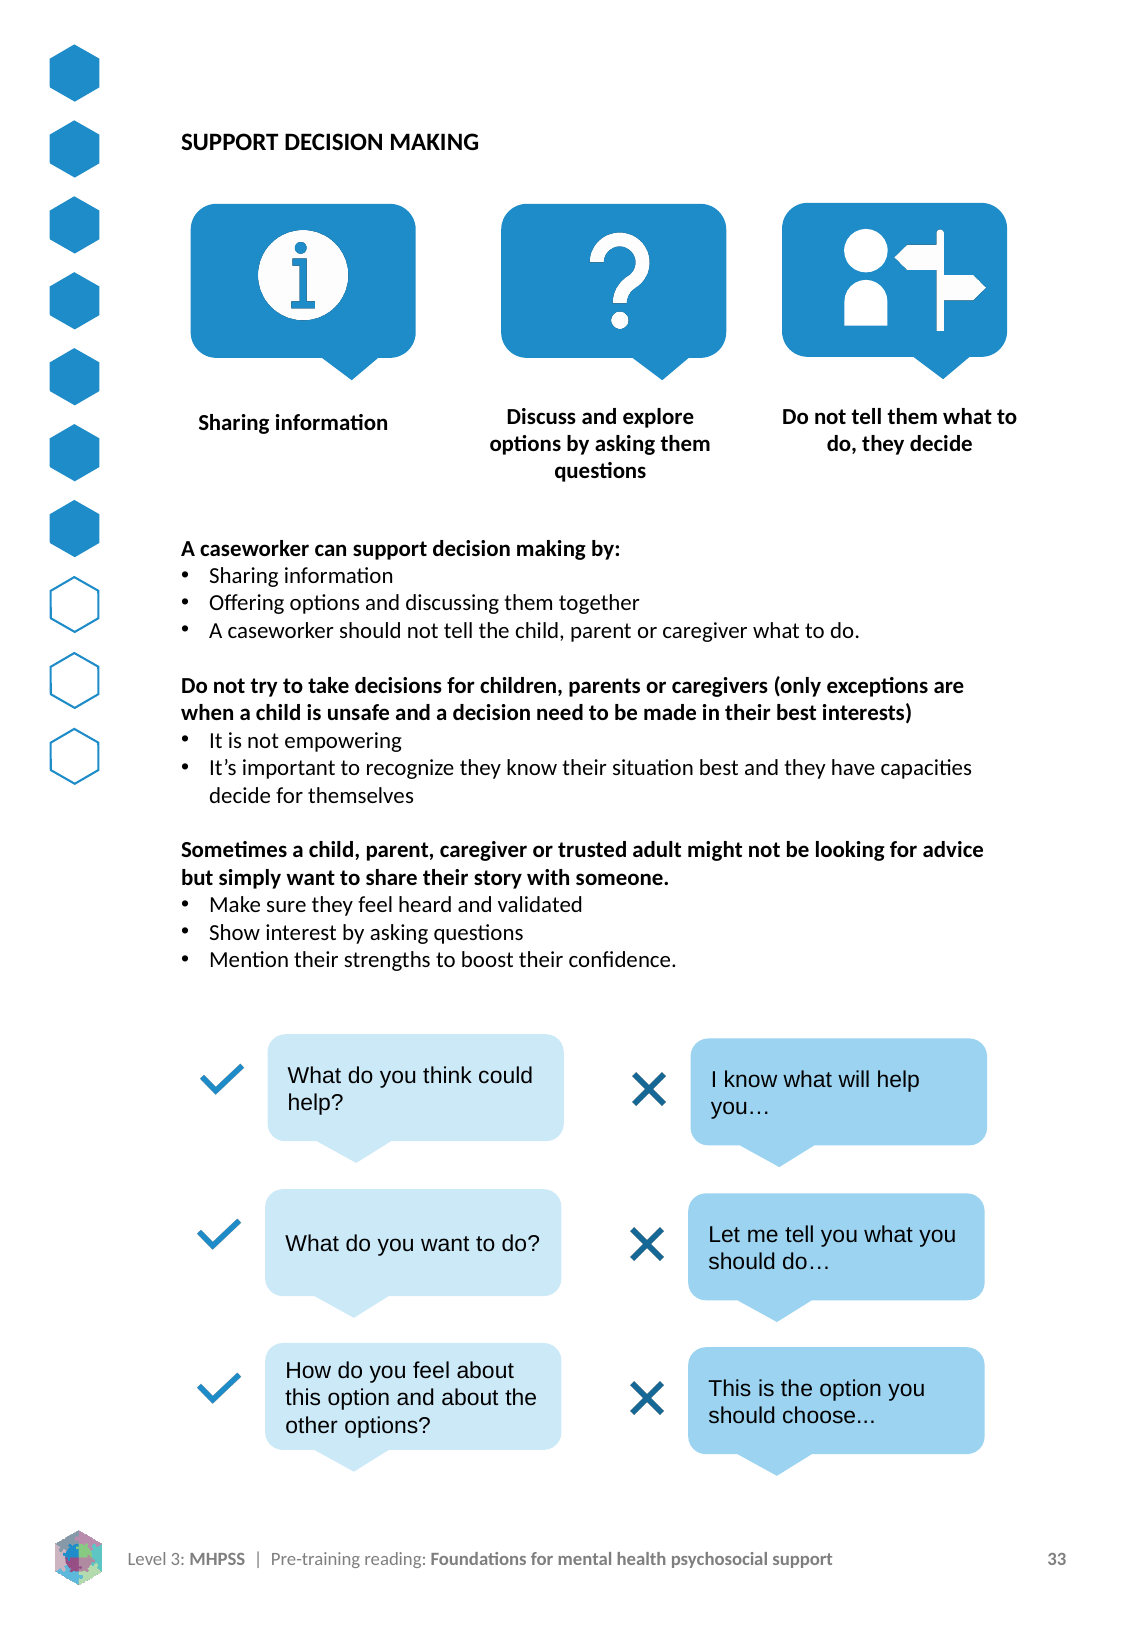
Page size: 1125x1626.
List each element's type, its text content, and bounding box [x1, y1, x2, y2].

text_box A caseworker can support decision making by: Sharing information Offering options and discussing them together A caseworker should not tell the child, parent or caregiver what to do. Do not try to take decisions for children, parents or caregivers (only exceptions are when a child is unsafe and a decision need to be made in their best interests) It is not empowering It’s important to recognize they know their situation best and they have capacities decide for themselves Sometimes a child, parent, caregiver or trusted adult might not be looking for advice but simply want to share their story with someone. Make sure they feel heard and validated Show interest by asking questions Mention their strengths to boost their confidence. [166, 525, 1026, 980]
text_box [50, 197, 99, 253]
text_box Do not tell them what to do, they decide [756, 393, 1044, 464]
text_box [501, 203, 727, 381]
text_box Discuss and explore options by asking them questions [466, 393, 734, 492]
text_box This is the option you should choose... [688, 1347, 985, 1476]
text_box [50, 45, 99, 101]
text_box Let me tell you what you should do… [688, 1193, 985, 1323]
text_box [50, 425, 99, 481]
text_box [50, 349, 99, 405]
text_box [843, 219, 1001, 341]
picture [246, 218, 361, 333]
text_box I know what will help you… [690, 1038, 988, 1168]
text_box [50, 501, 99, 557]
text_box [50, 273, 99, 329]
picture [626, 1066, 673, 1112]
picture [55, 1530, 102, 1585]
picture [624, 1375, 670, 1421]
text_box [782, 202, 1008, 380]
text_box [190, 203, 416, 381]
picture [196, 1211, 242, 1258]
text_box Sharing information [147, 400, 445, 443]
picture [624, 1221, 670, 1267]
picture [198, 1056, 245, 1103]
text_box [50, 728, 99, 784]
text_box SUPPORT DECISION MAKING [166, 118, 1028, 164]
picture [563, 224, 676, 337]
text_box What do you want to do? [265, 1189, 562, 1318]
text_box [50, 121, 99, 177]
text_box How do you feel about this option and about the other options? [265, 1342, 562, 1472]
text_box [50, 577, 99, 632]
picture [196, 1365, 242, 1411]
text_box [50, 653, 99, 708]
text_box What do you think could help? [267, 1034, 564, 1163]
